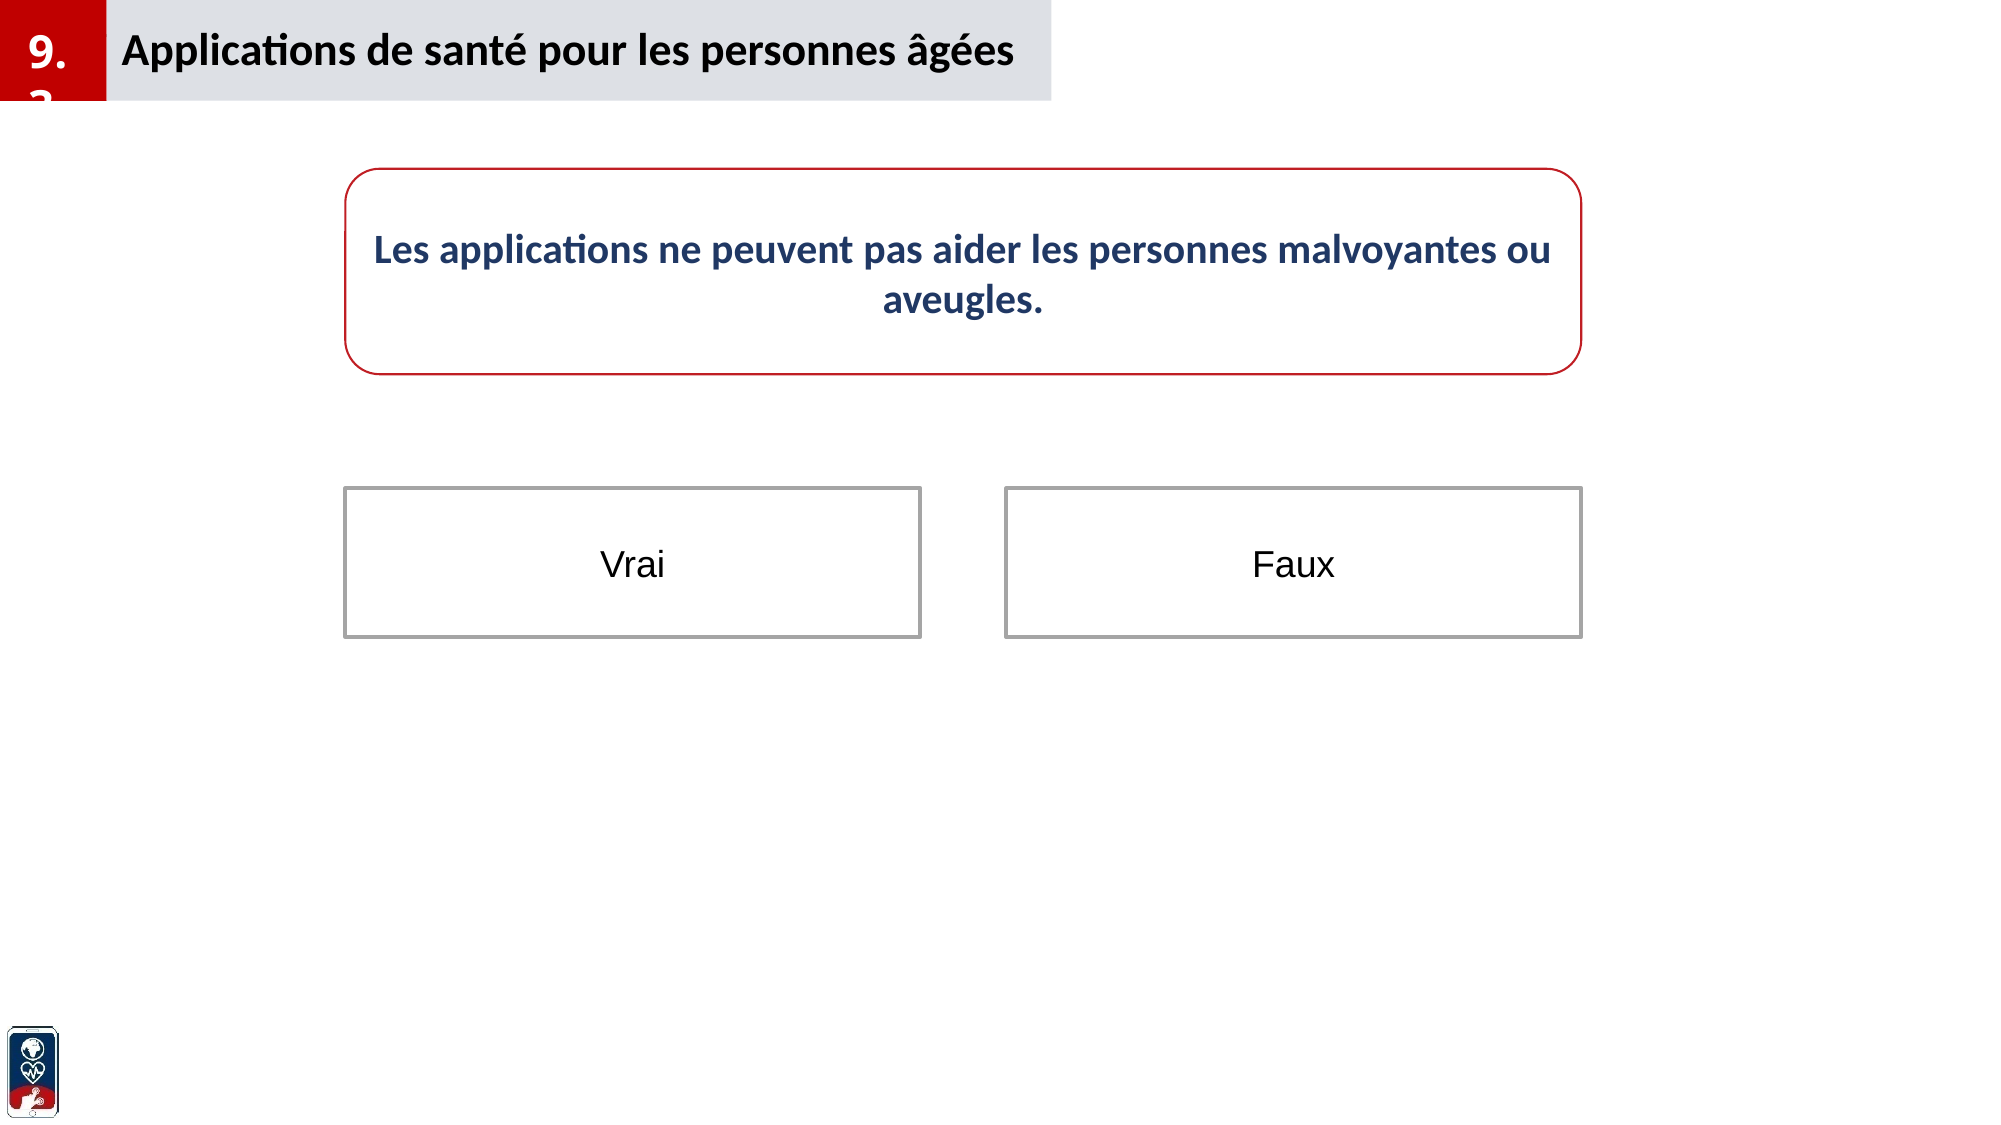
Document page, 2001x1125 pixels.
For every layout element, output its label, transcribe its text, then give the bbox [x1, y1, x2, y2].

text_box 9.3 [13, 15, 107, 86]
text_box Faux [1004, 486, 1583, 639]
picture [7, 1026, 59, 1118]
text_box [0, 0, 106, 101]
text_box Vrai [343, 486, 922, 639]
text_box Applications de santé pour les personnes âgées [106, 0, 1052, 101]
text_box Les applications ne peuvent pas aider les personnes malvoyantes ou aveugles. [345, 168, 1582, 375]
